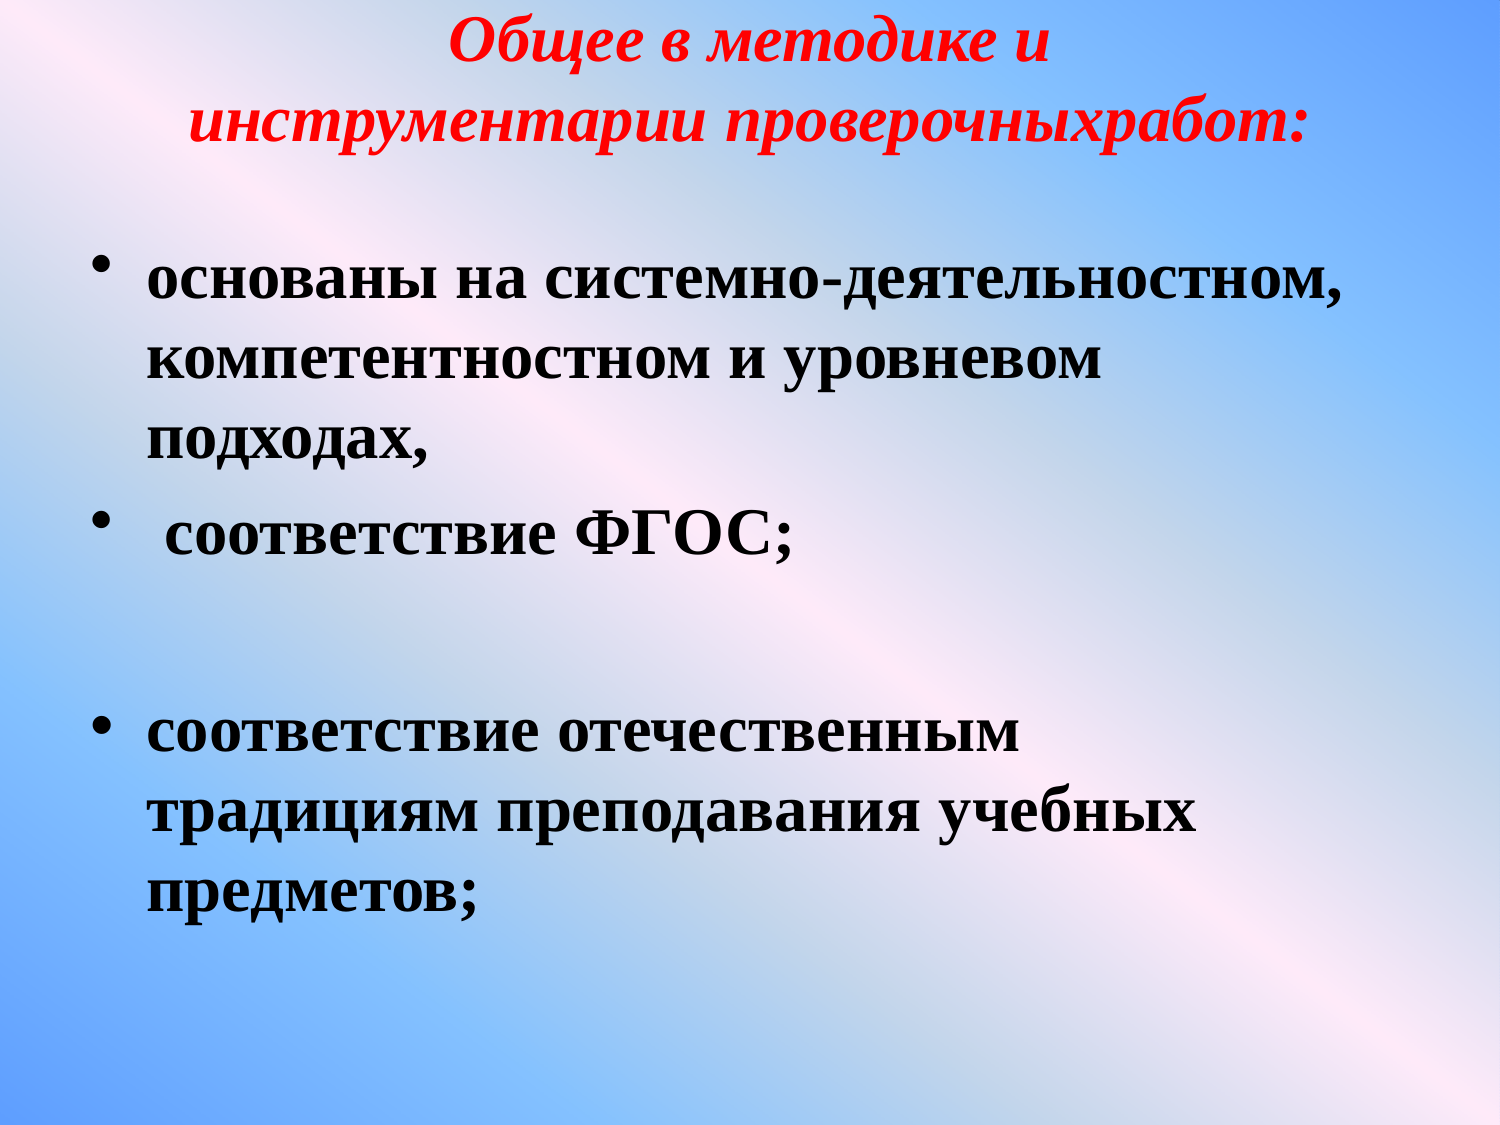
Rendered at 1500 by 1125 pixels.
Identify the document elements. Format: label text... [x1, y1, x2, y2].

text_box основаны на системно-деятельностном, компетентностном и уровневом подходах, соответствие ФГОС; соответствие отечественным традициям преподавания учебных предметов; [87, 152, 1403, 925]
picture [0, 0, 1500, 1125]
title Общее в методике и инструментарии проверочныхработ: [87, 0, 1413, 183]
